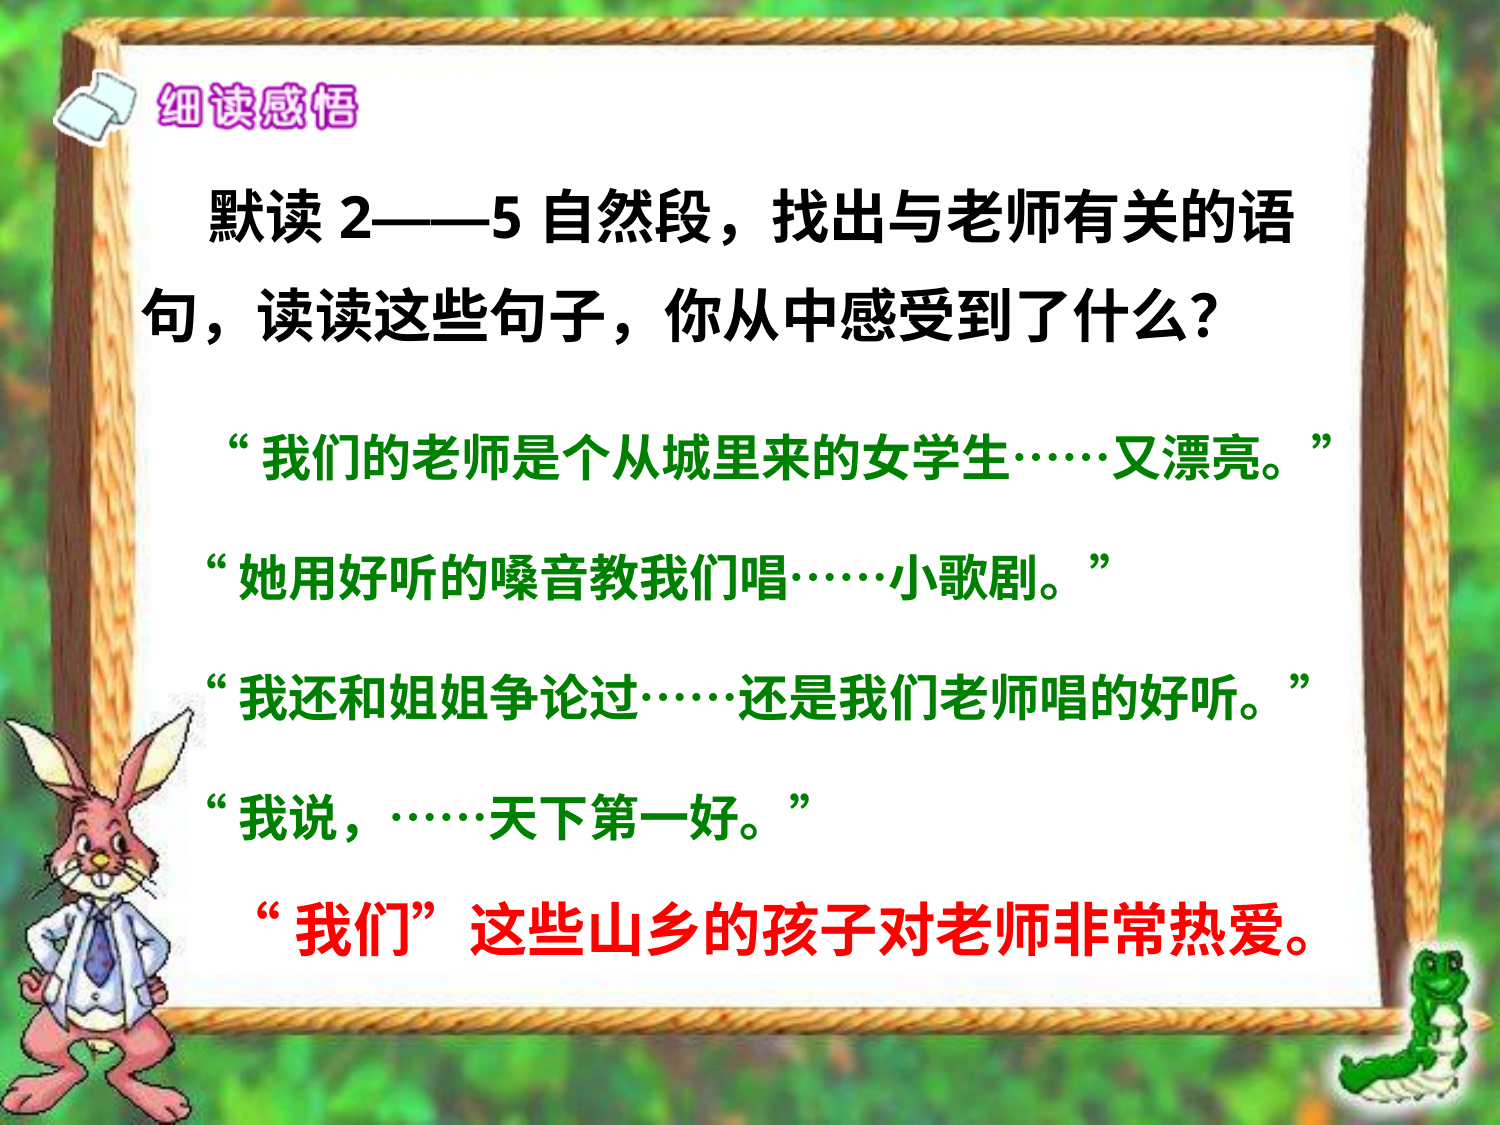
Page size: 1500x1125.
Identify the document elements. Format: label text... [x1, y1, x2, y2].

text_box “我们的老师是个从城里来的女学生……又漂亮。” “她用好听的嗓音教我们唱……小歌剧。” “我还和姐姐争论过……还是我们老师唱的好听。” “我说，……天下第一好。” [162, 418, 1391, 854]
text_box “我们”这些山乡的孩子对老师非常热爱。 [207, 886, 1325, 1041]
picture [0, 0, 1500, 1125]
text_box 默读2——5自然段，找出与老师有关的语 句，读读这些句子，你从中感受到了什么？ [125, 172, 1414, 357]
